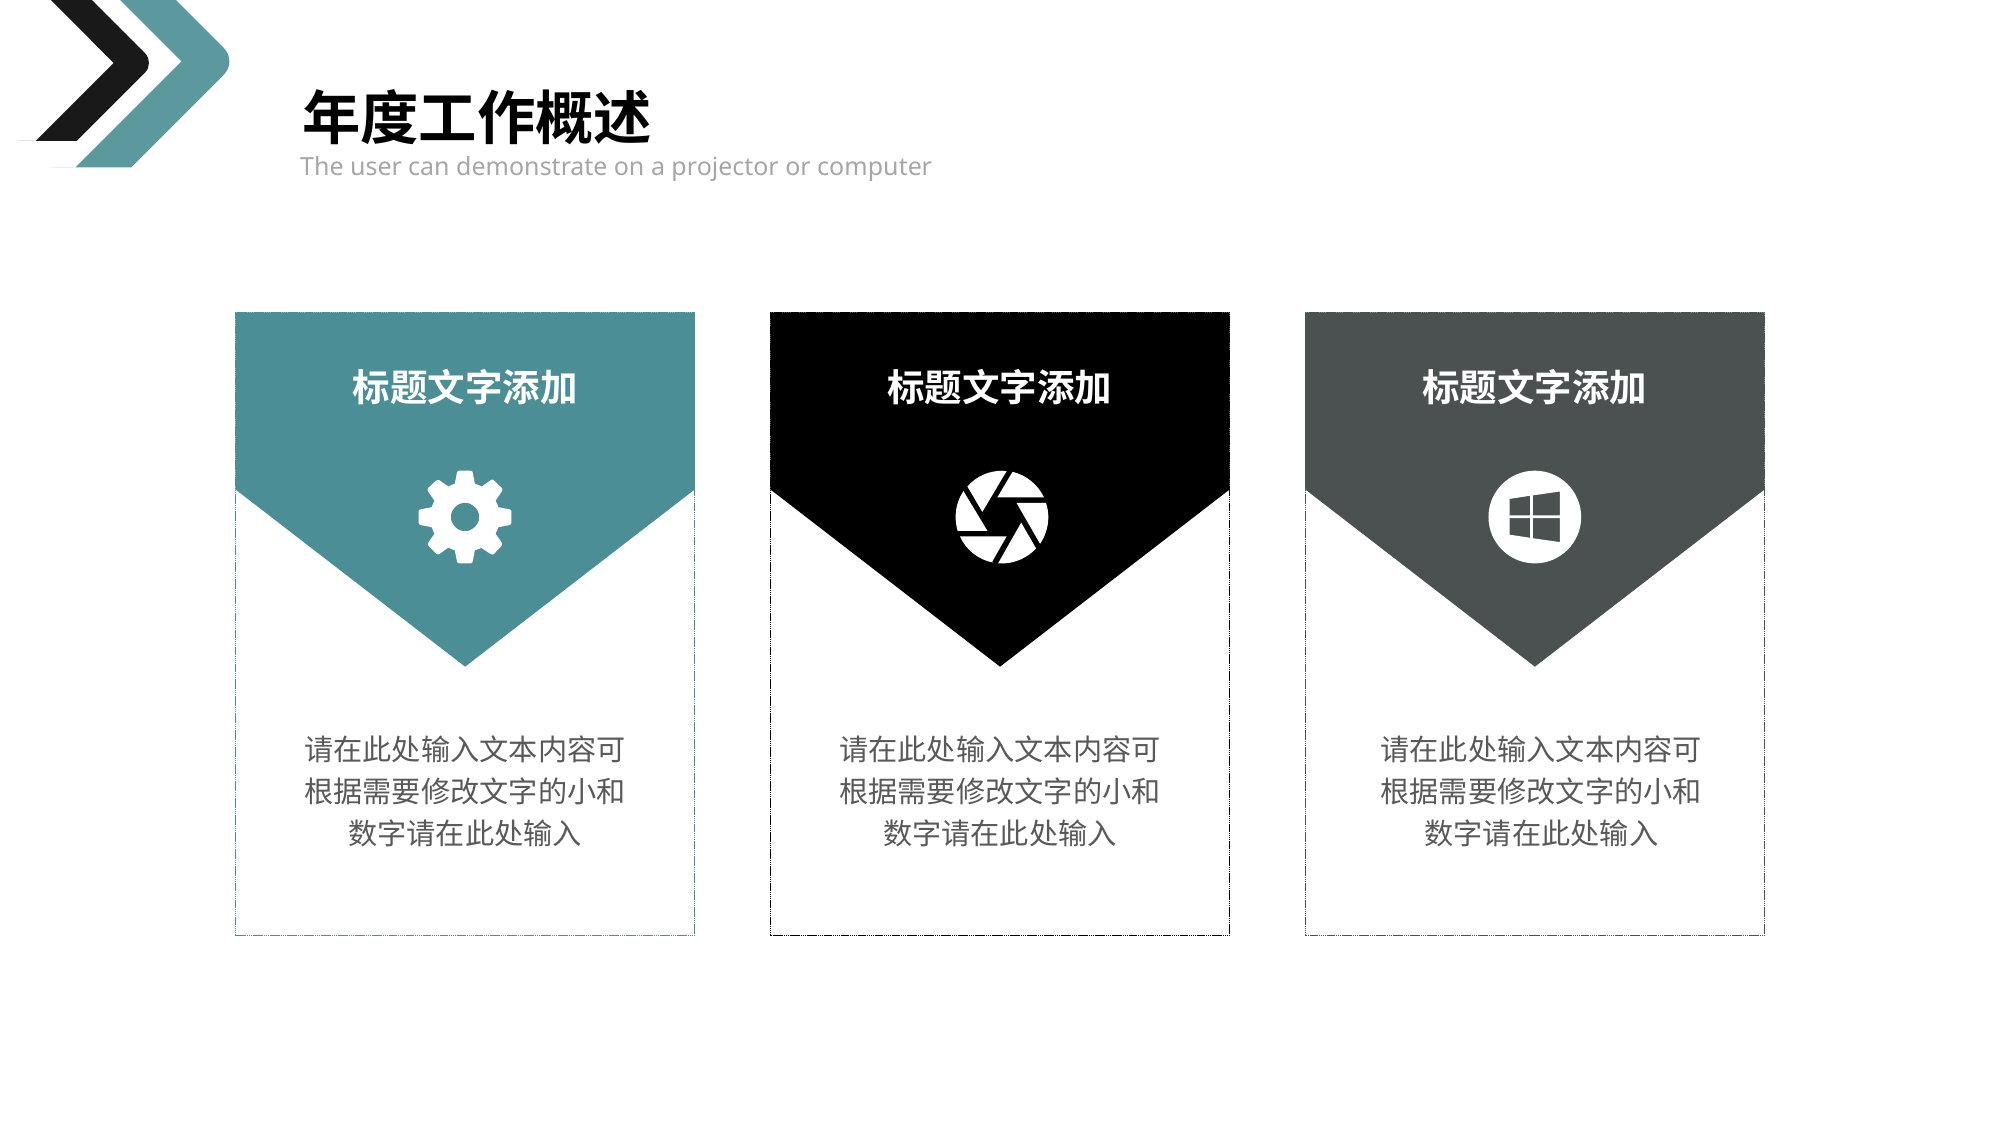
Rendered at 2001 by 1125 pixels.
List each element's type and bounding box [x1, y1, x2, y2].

text_box [285, 73, 1116, 189]
text_box [17, 0, 151, 142]
text_box [51, 0, 231, 169]
text_box [1305, 312, 1765, 936]
text_box [770, 312, 1230, 936]
text_box [235, 312, 695, 936]
